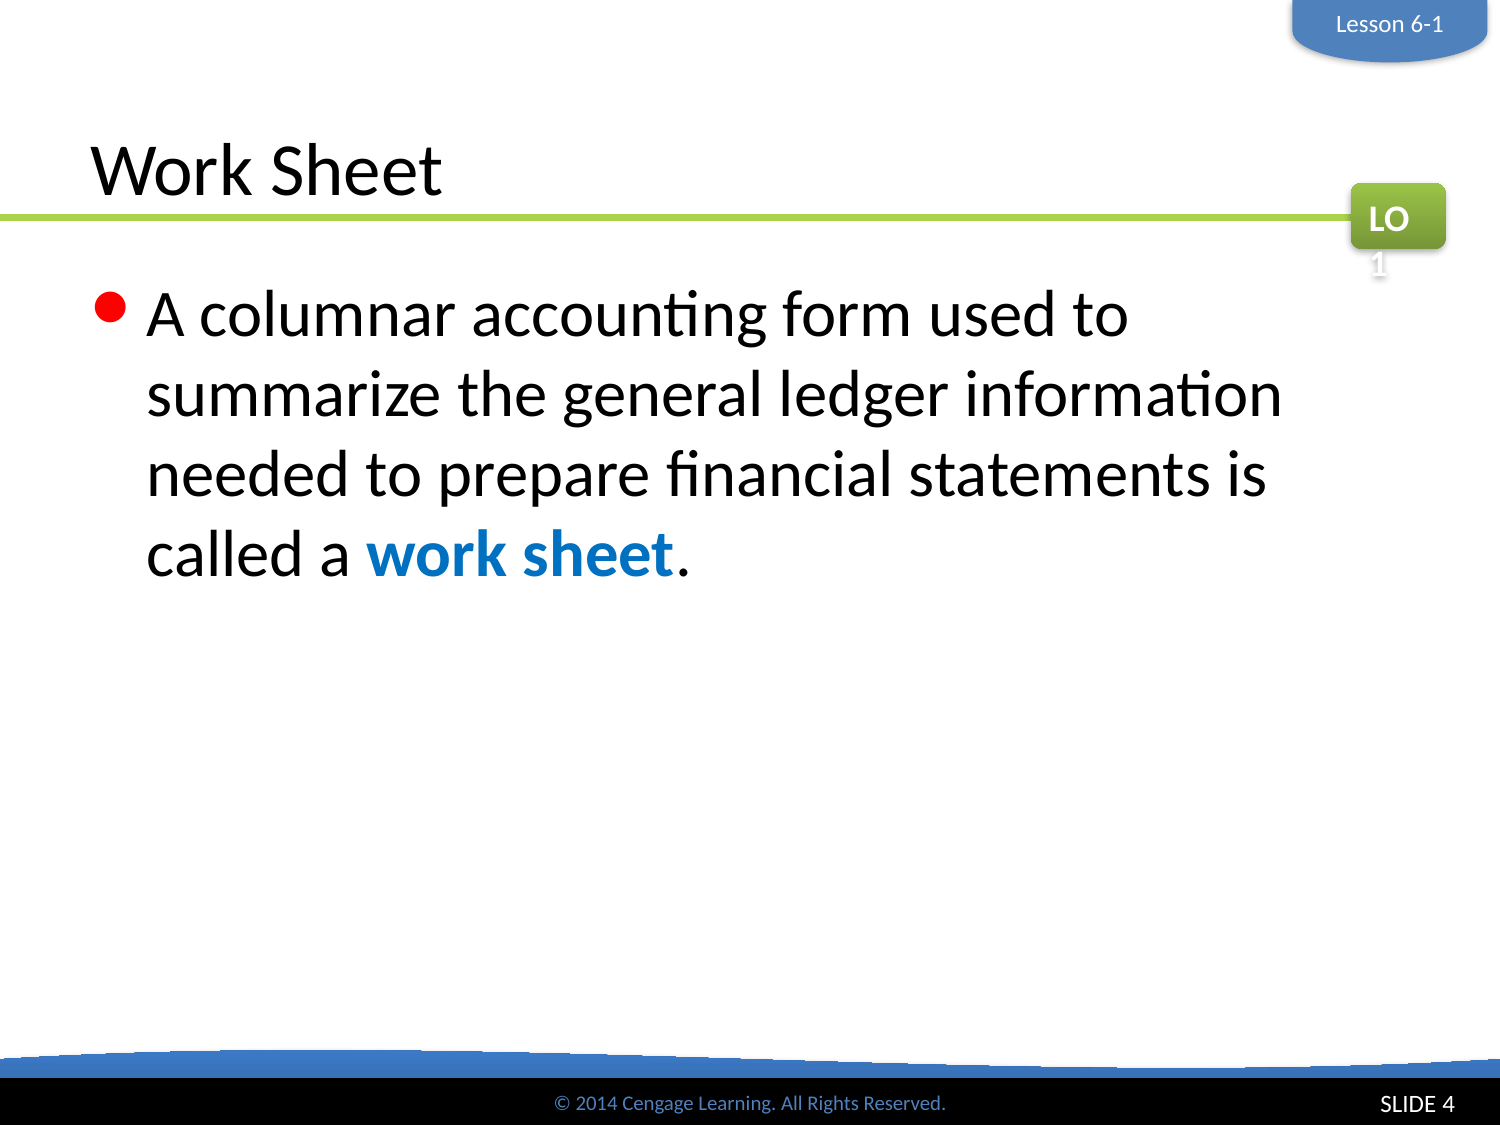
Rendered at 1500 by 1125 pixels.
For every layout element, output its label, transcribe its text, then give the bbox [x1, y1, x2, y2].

slide_number SLIDE 4 [1170, 1080, 1470, 1125]
title Work Sheet [75, 29, 1350, 218]
text_box LO1 [1350, 183, 1446, 250]
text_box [1292, 0, 1488, 63]
list A columnar accounting form used to summarize the general ledger information needed to prepare financial statements is called a work sheet. [75, 262, 1425, 1005]
